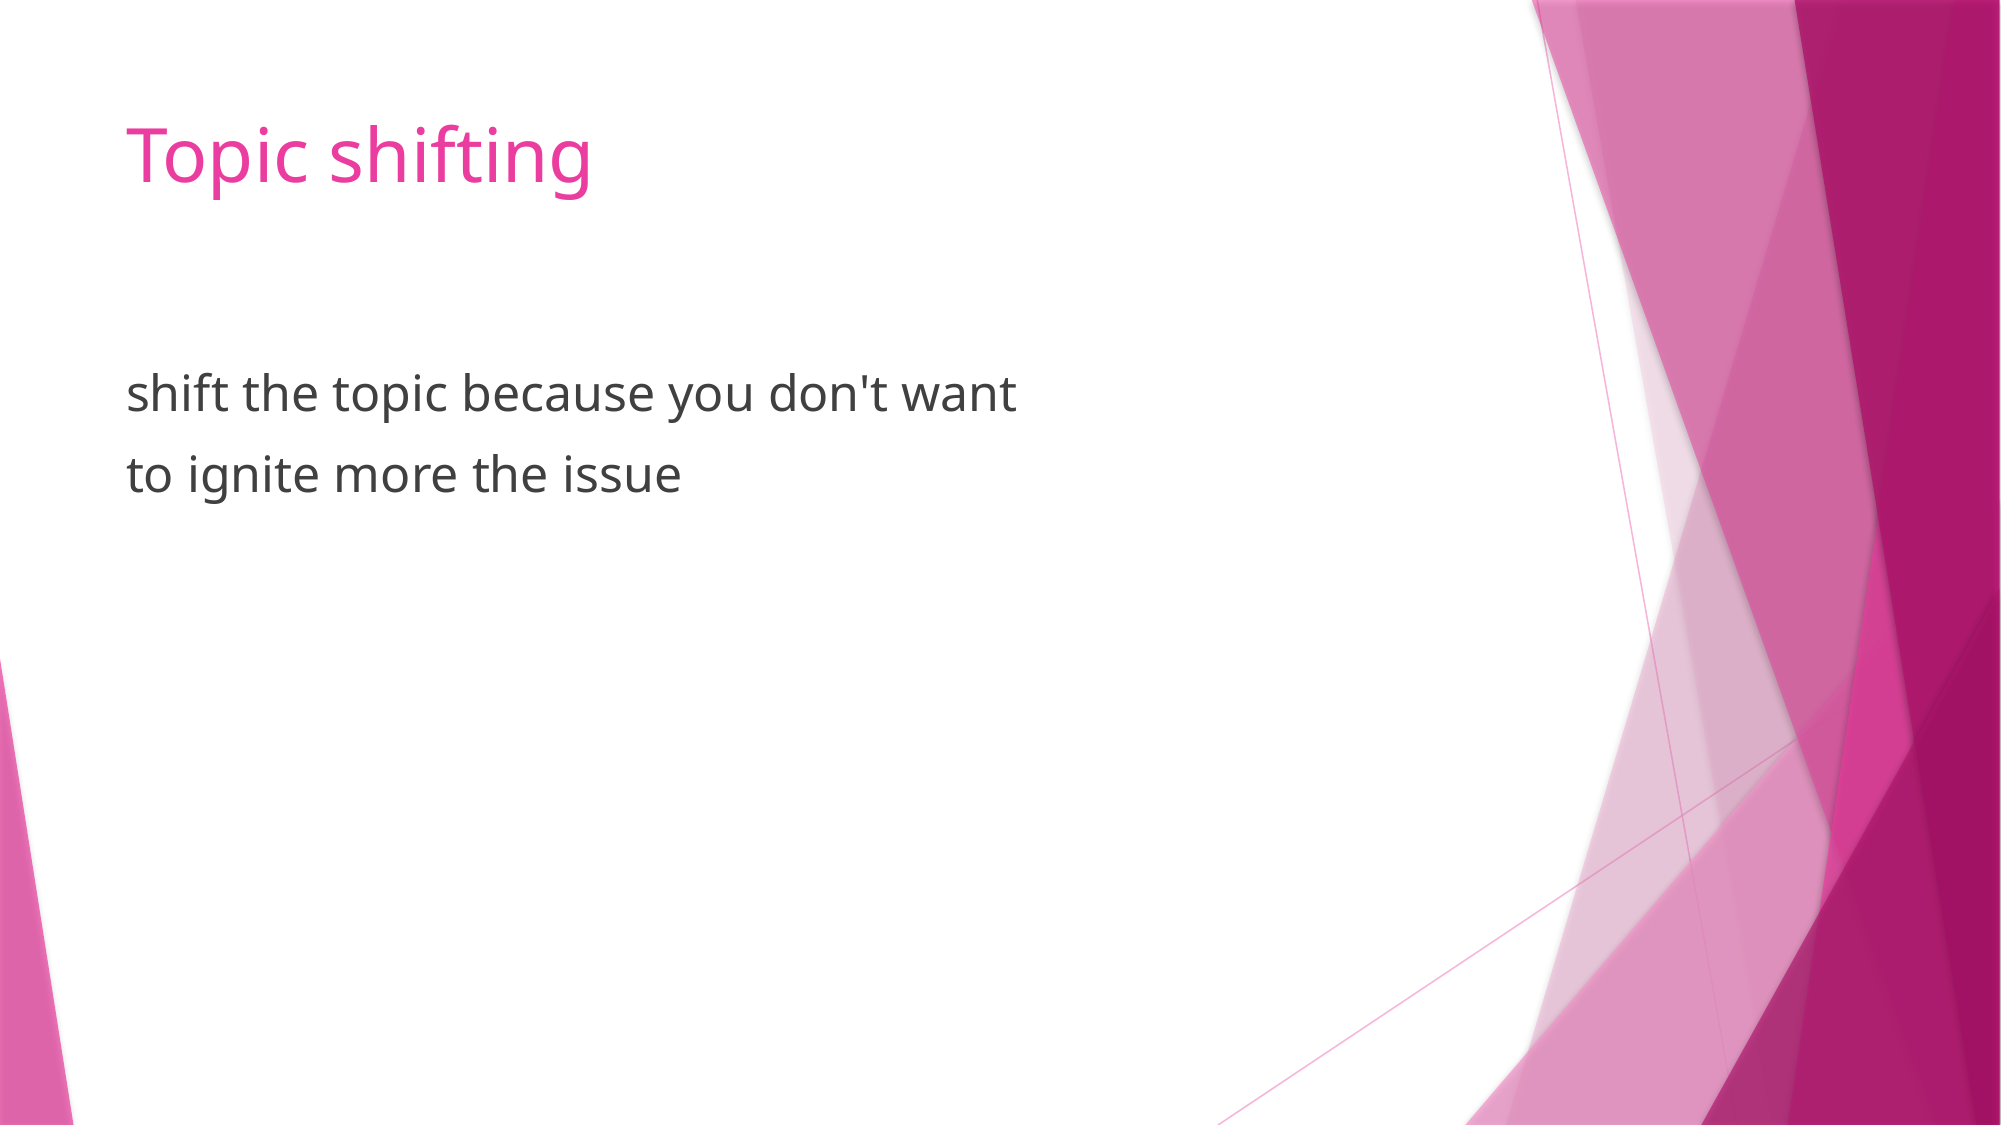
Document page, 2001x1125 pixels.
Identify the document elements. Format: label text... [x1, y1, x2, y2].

list shift the topic because you don't want to ignite more the issue [111, 354, 1522, 992]
title Topic shifting [111, 99, 1522, 317]
